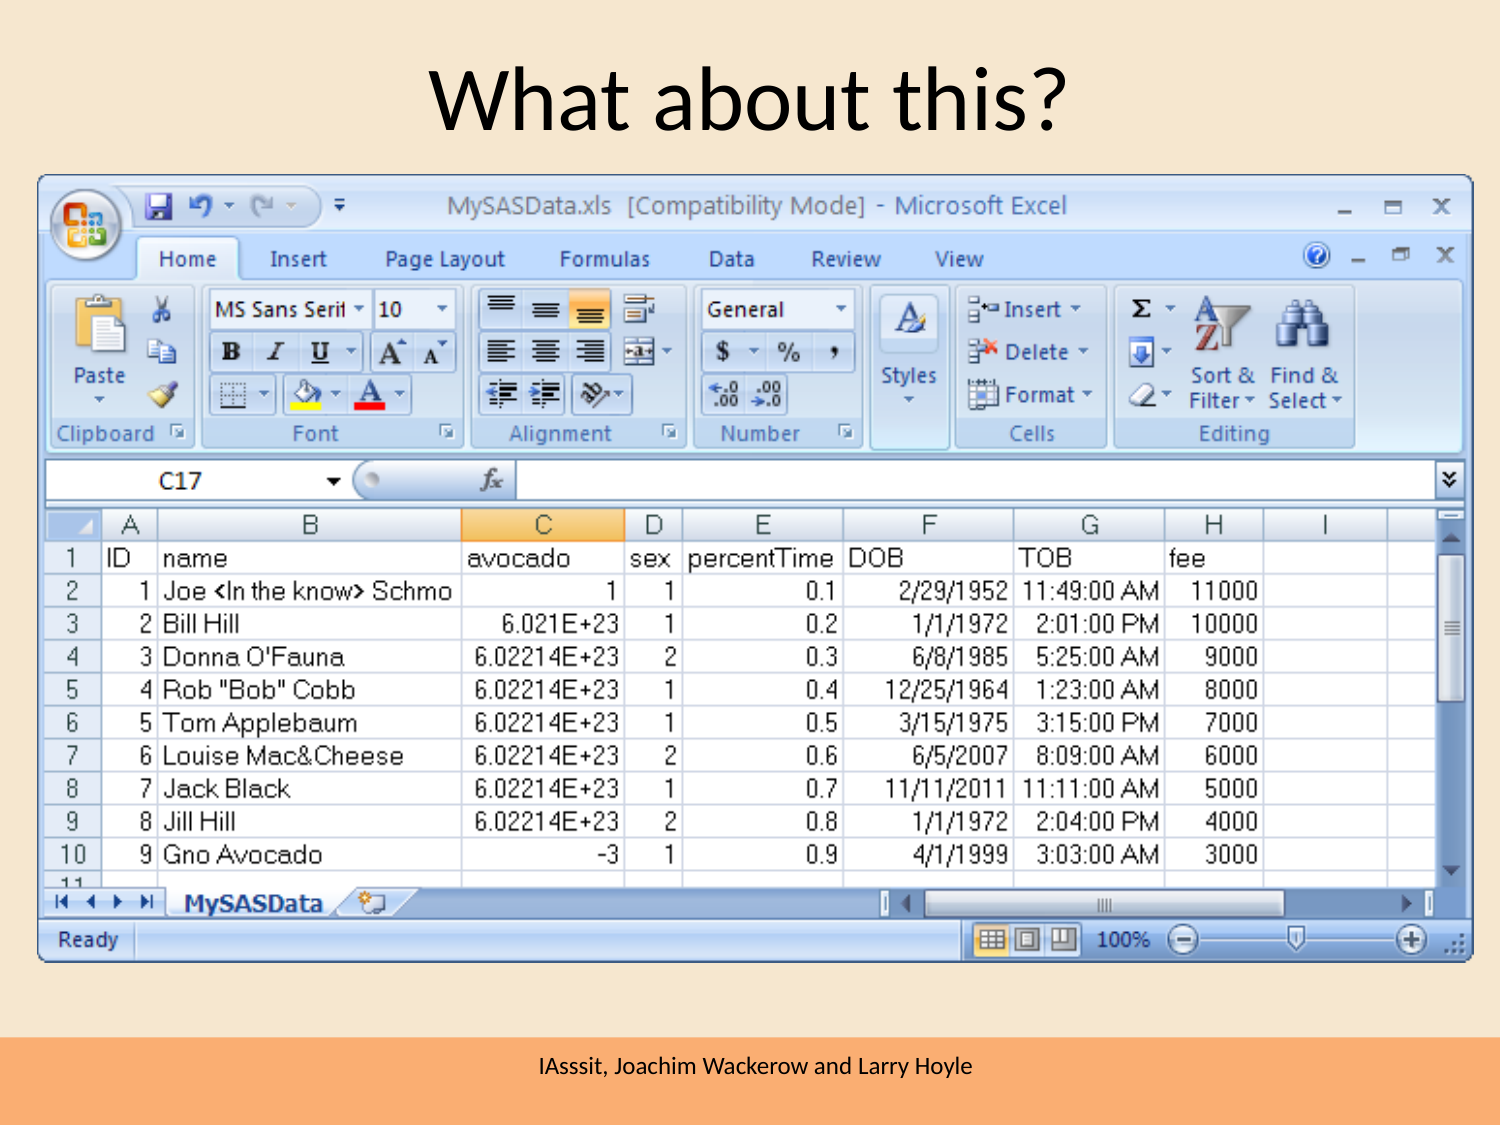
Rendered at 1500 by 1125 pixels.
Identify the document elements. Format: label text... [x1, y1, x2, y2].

footer IAsssit, Joachim Wackerow and Larry Hoyle [399, 1042, 1113, 1103]
title What about this? [75, 0, 1425, 173]
picture [37, 174, 1474, 963]
